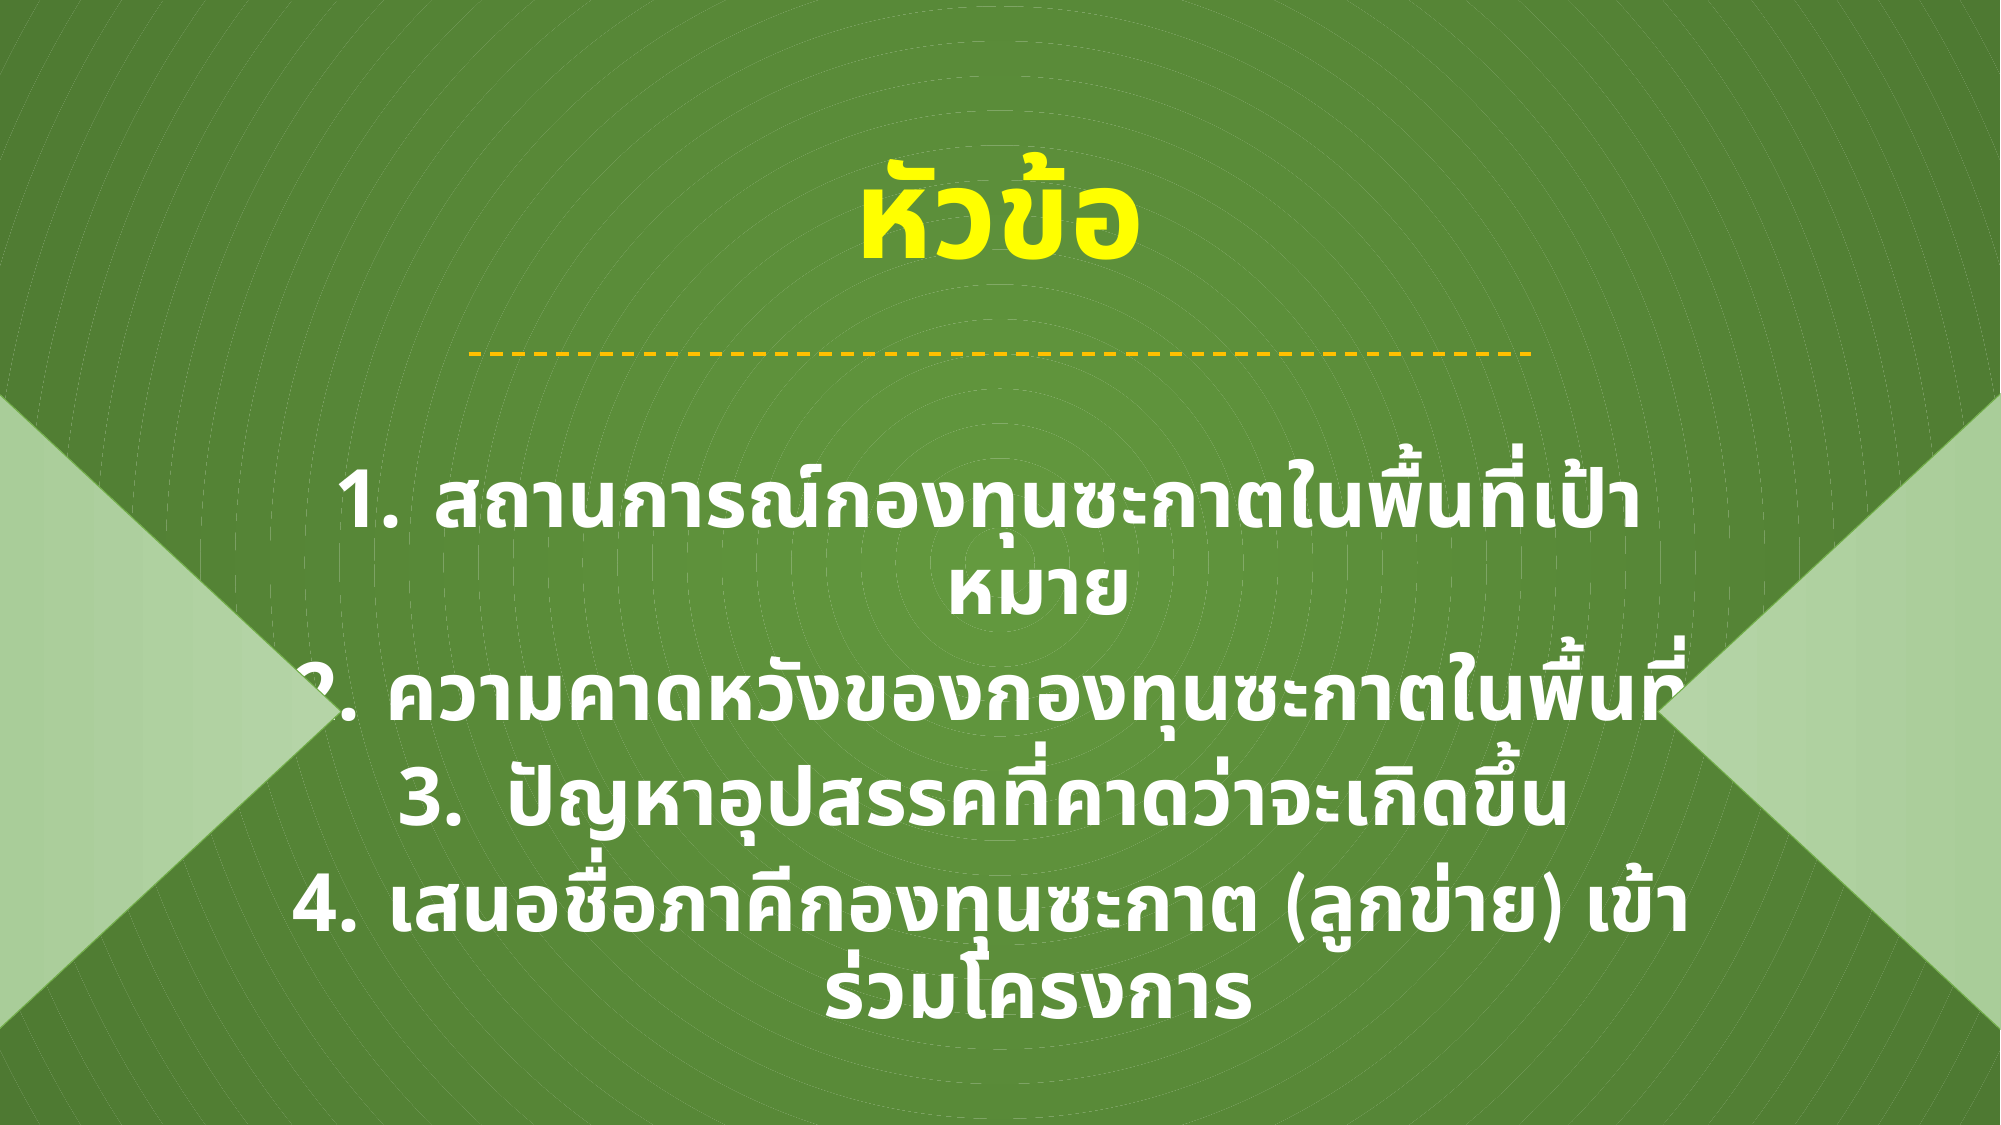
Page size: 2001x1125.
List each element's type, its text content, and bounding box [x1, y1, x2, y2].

title หัวข้อ [249, 79, 1750, 294]
text_box [0, 394, 343, 1030]
subtitle สถานการณ์กองทุนซะกาตในพื้นที่เป้าหมาย ความคาดหวังของกองทุนซะกาตในพื้นที่ ปัญหาอุปสรรคที่คาดว่าจะเกิดขึ้น เสนอชื่อภาคีกองทุนซะกาต (ลูกข่าย) เข้าร่วมโครงการ [249, 450, 1750, 1046]
text_box [1657, 393, 2000, 1030]
